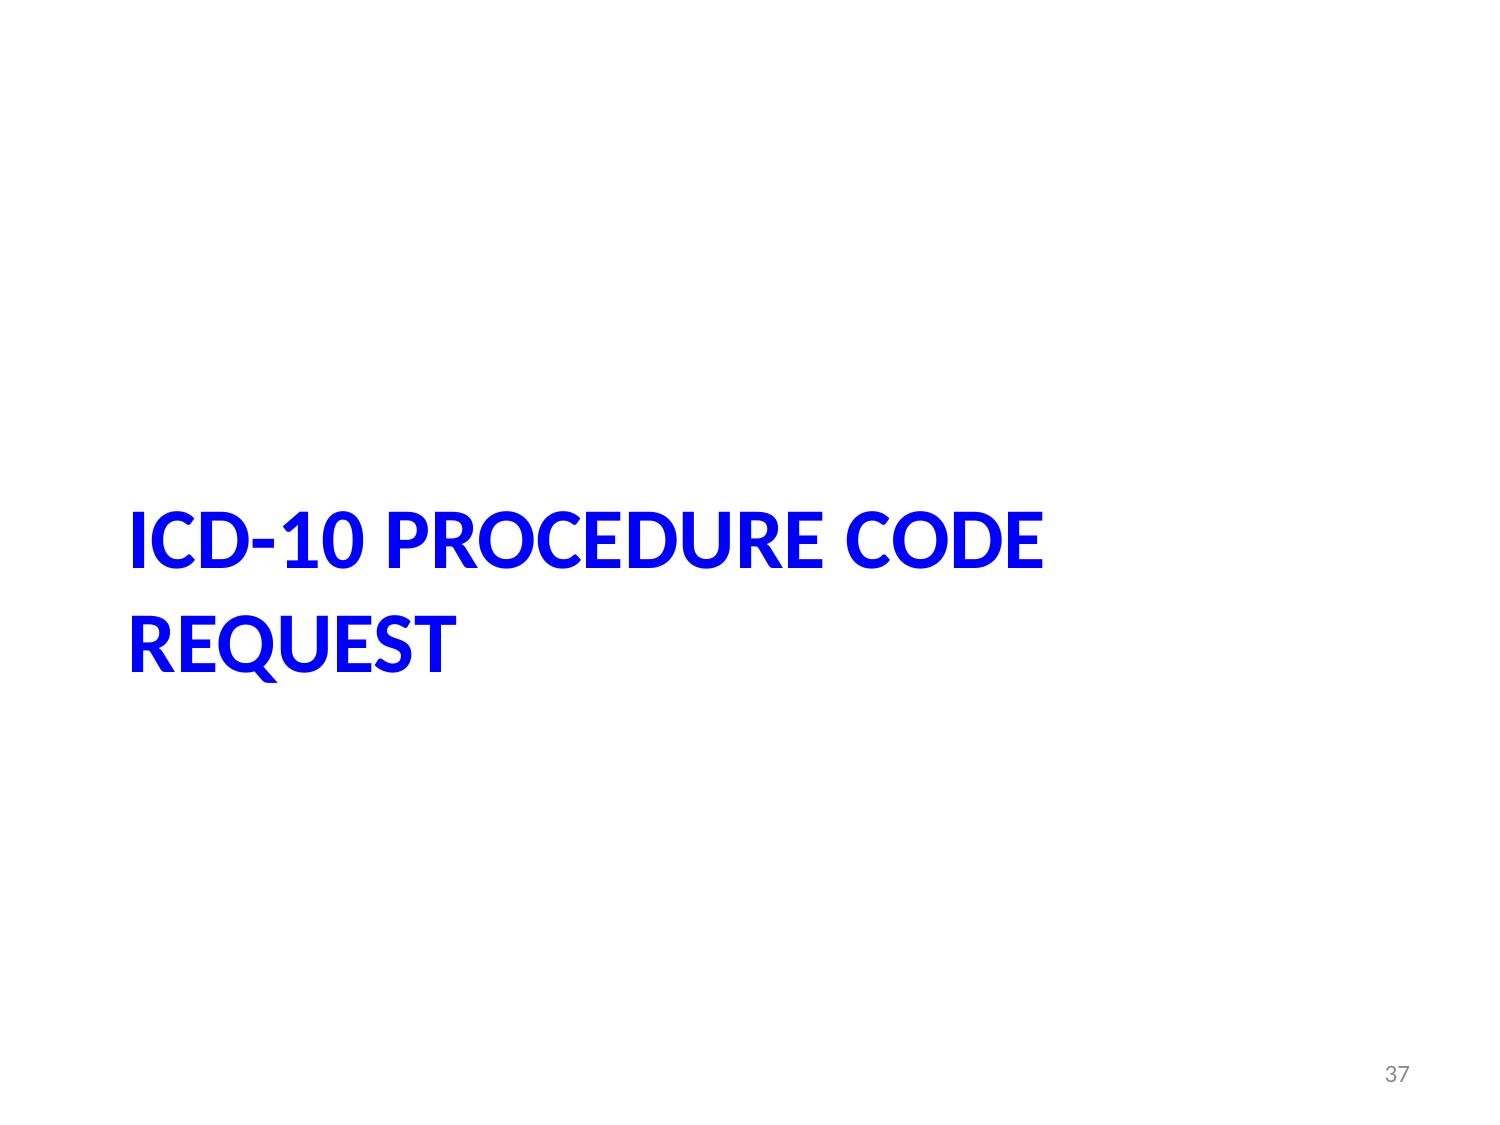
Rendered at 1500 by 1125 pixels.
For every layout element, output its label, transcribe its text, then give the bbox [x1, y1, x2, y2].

slide_number 37 [1074, 1042, 1425, 1103]
title ICD-10 Procedure Code Request [112, 474, 1388, 699]
